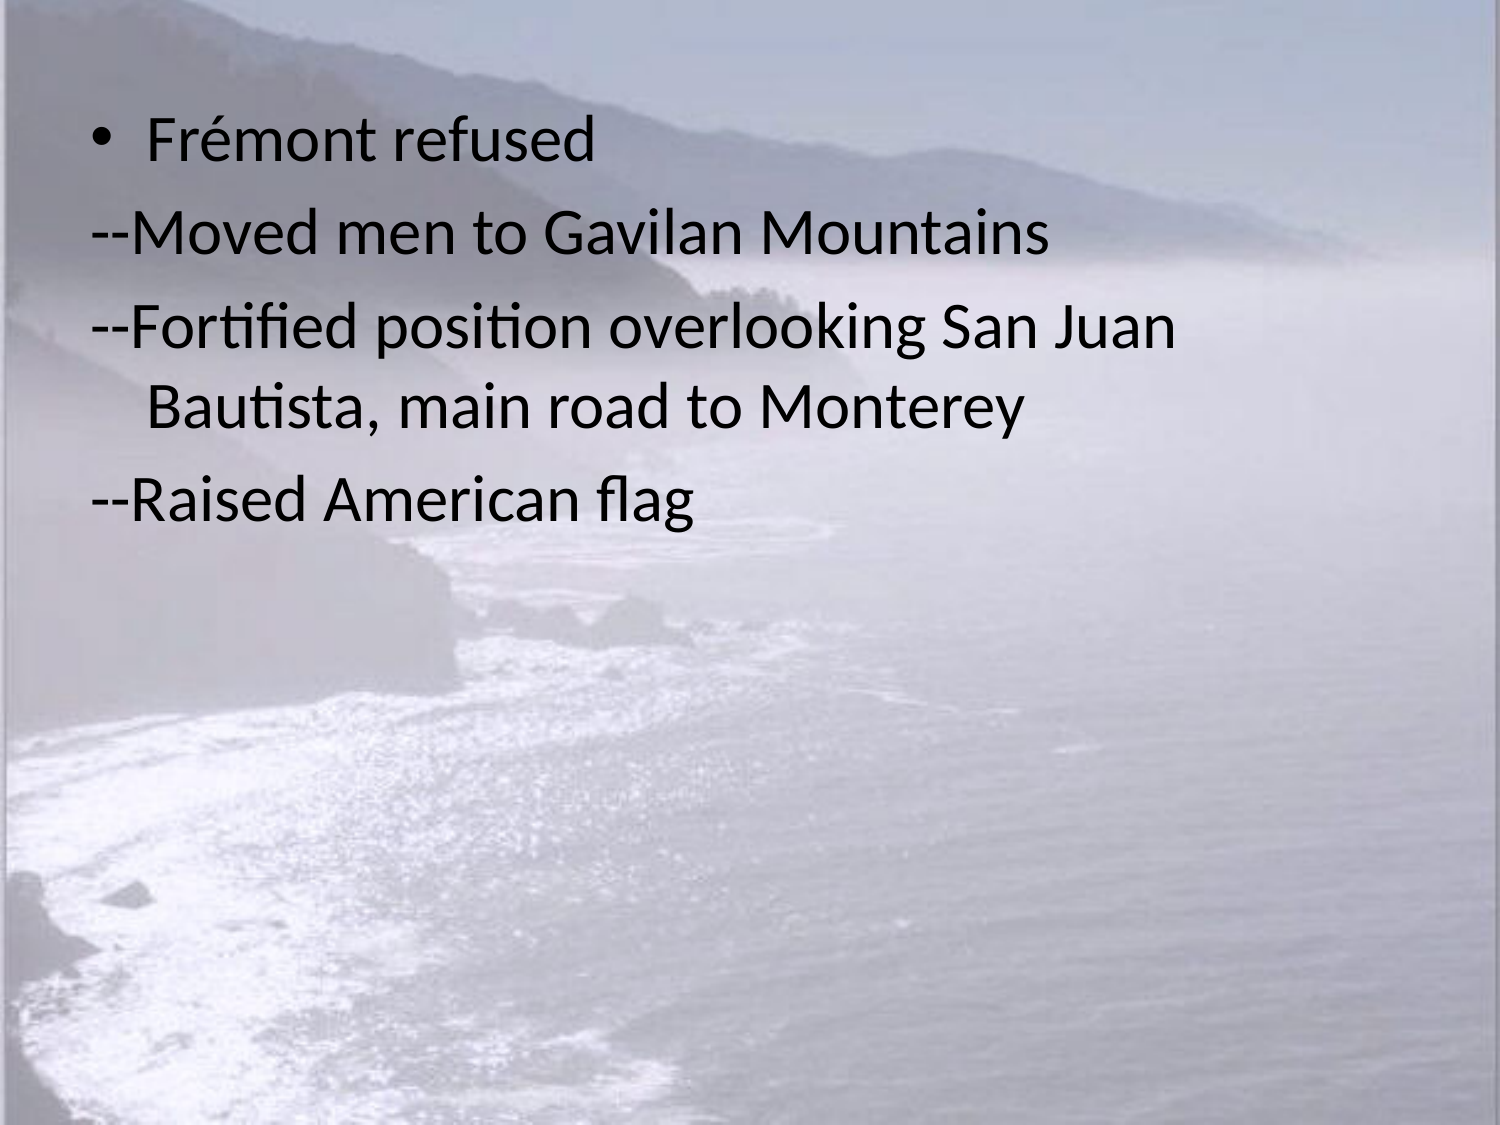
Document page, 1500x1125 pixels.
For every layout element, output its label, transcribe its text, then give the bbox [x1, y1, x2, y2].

picture [0, 0, 1500, 1125]
list Frémont refused --Moved men to Gavilan Mountains --Fortified position overlooking San Juan Bautista, main road to Monterey --Raised American flag [75, 87, 1425, 1005]
